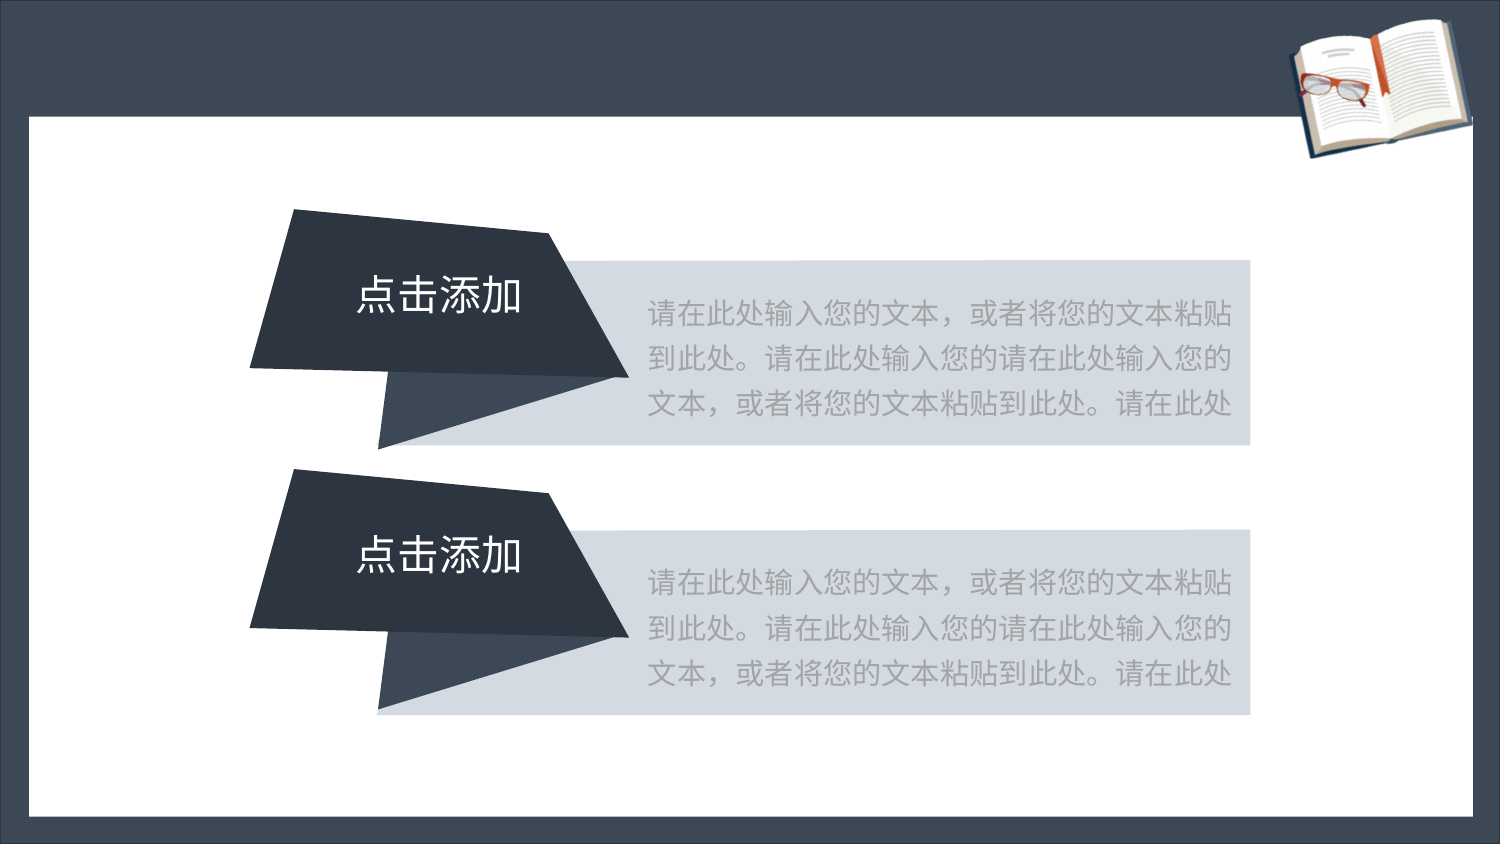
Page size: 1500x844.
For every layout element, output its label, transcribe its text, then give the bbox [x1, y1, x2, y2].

text_box 点击添加 [249, 209, 630, 378]
text_box 请在此处输入您的文本，或者将您的文本粘贴到此处。请在此处输入您的请在此处输入您的文本，或者将您的文本粘贴到此处。请在此处 [376, 529, 1251, 716]
picture [1259, 0, 1500, 204]
text_box 点击添加 [249, 469, 630, 638]
text_box [378, 372, 612, 450]
text_box [378, 632, 611, 710]
text_box 请在此处输入您的文本，或者将您的文本粘贴到此处。请在此处输入您的请在此处输入您的文本，或者将您的文本粘贴到此处。请在此处 [393, 259, 1251, 446]
